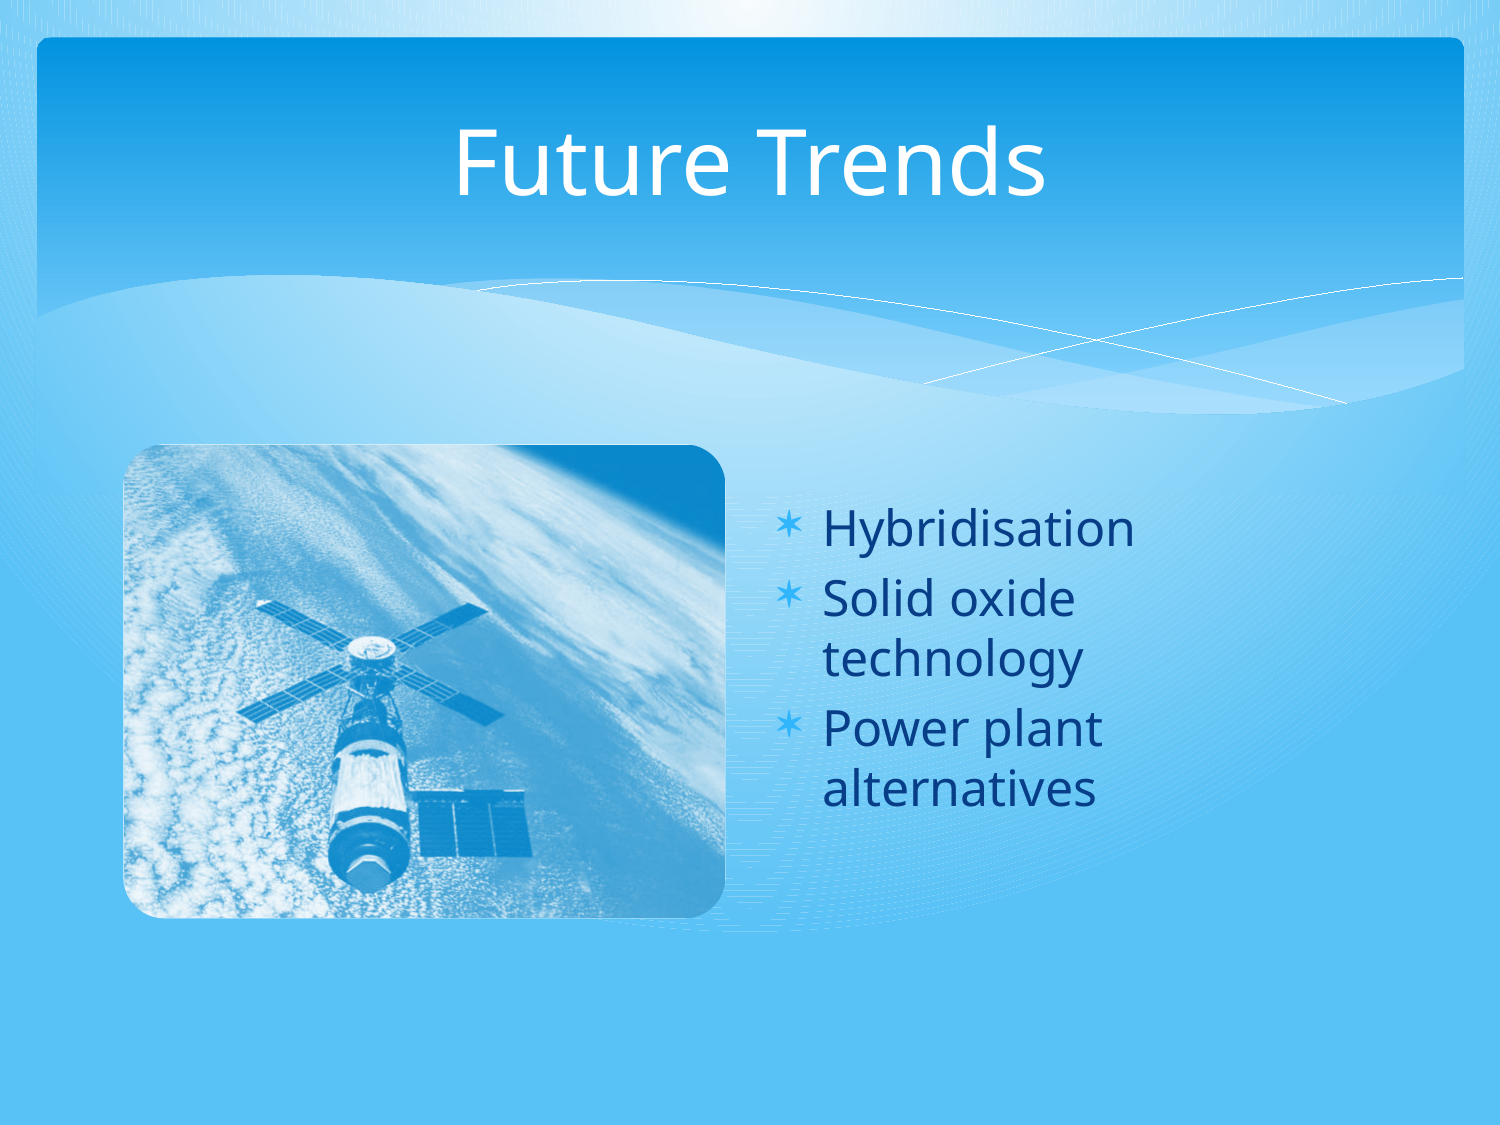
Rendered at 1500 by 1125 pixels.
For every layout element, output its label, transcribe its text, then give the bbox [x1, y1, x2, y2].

list Hybridisation Solid oxide technology Power plant alternatives [761, 488, 1311, 962]
title Future Trends [75, 55, 1425, 261]
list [123, 444, 726, 919]
